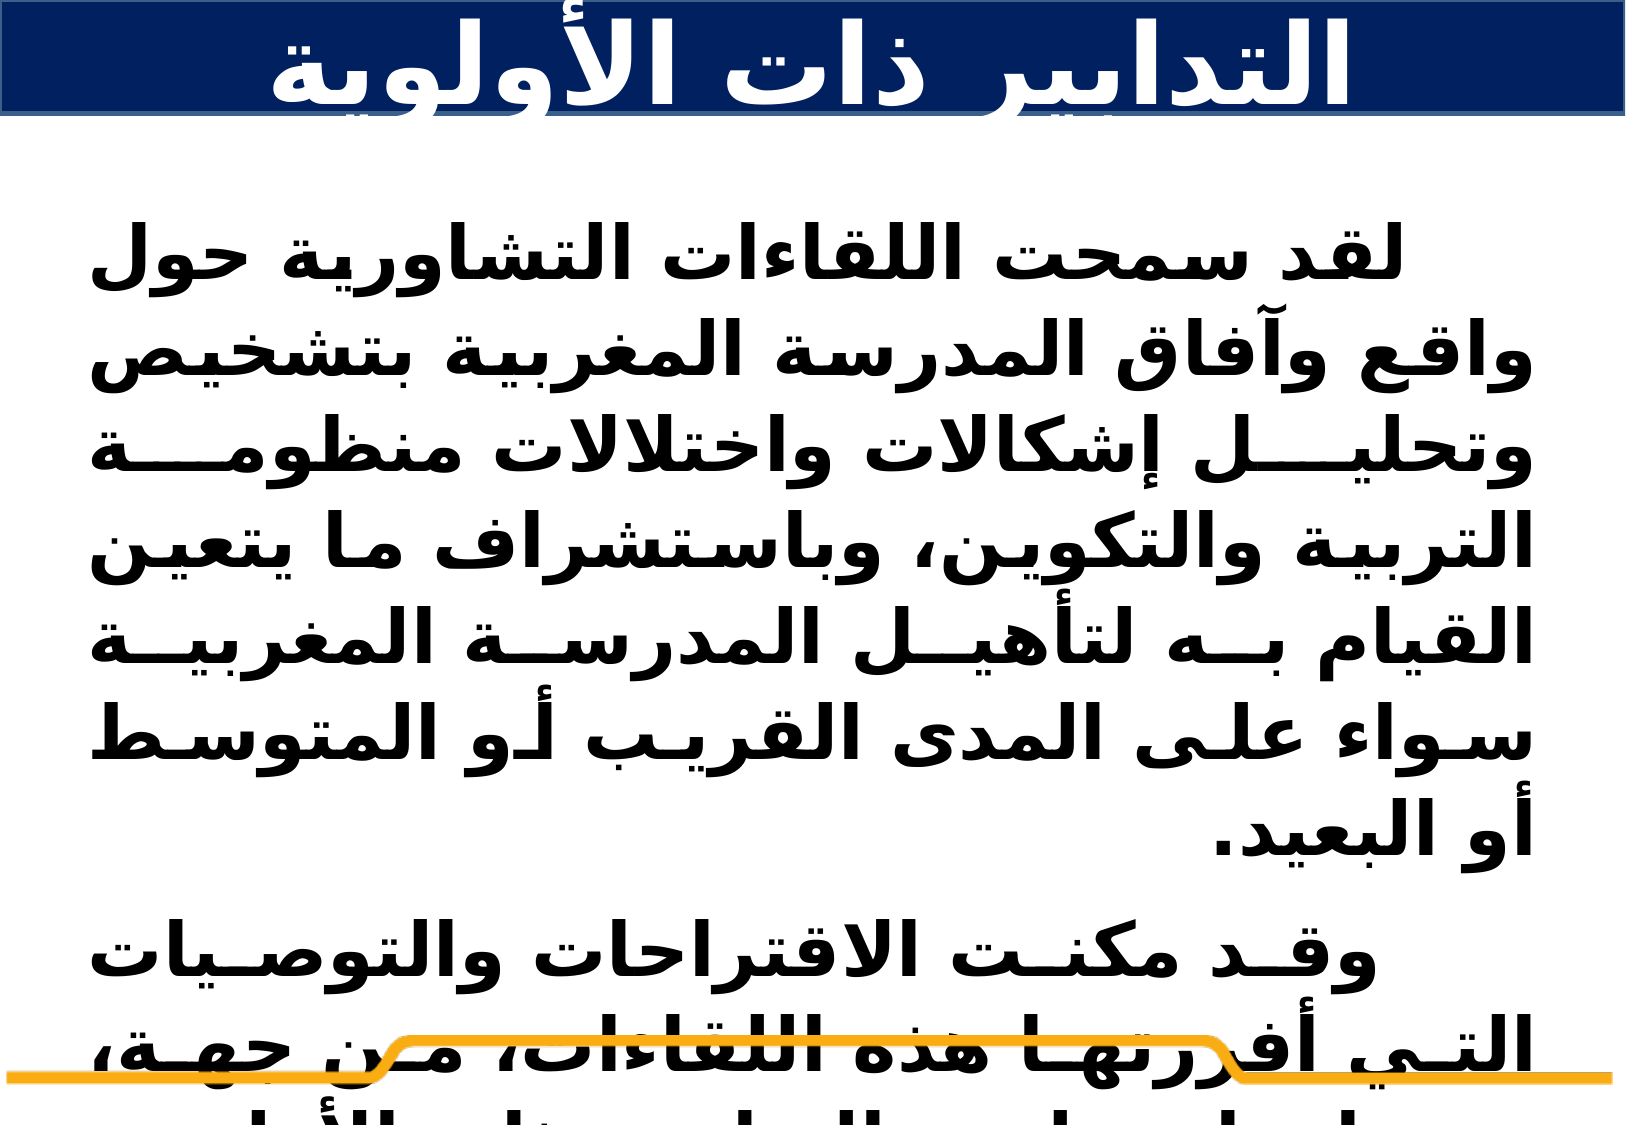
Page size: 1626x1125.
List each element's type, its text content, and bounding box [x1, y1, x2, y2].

picture [6, 1035, 1614, 1085]
text_box لقد سمحت اللقاءات التشاورية حول واقع وآفاق المدرسة المغربية بتشخيص وتحليل إشكالات واختلالات منظومة التربية والتكوين، وباستشراف ما يتعين القيام به لتأهيل المدرسة المغربية سواء على المدى القريب أو المتوسط أو البعيد. وقد مكنت الاقتراحات والتوصيات التي أفرزتها هذه اللقاءات، من جهة، من إعداد وبلورة التدابير ذات الأولوية التي تكتسي صبغة استعجالية و تهم 9 محاور و 23 تدبير ، ومن جهة أخرى، سيتم اعتمادها إلى جانب التقرير الاستراتيجي المرتقب للمجلس الأعلى للتربية والتكوين والبحث العلمي لبناء الرؤية المستقبلية 2030. [71, 190, 1554, 1033]
text_box لقد سمحت اللقاءات التشاورية حول واقع وآفاق المدرسة المغربية بتشخيص وتحليل إشكالات واختلالات منظومة التربية والتكوين، وباستشراف ما يتعين القيام به لتأهيل المدرسة المغربية سواء على المدى القريب أو المتوسط أو البعيد. وقد مكنت الاقتراحات والتوصيات التي أفرزتها هذه اللقاءات، من جهة، من إعداد وبلورة التدابير ذات الأولوية التي تكتسي صبغة استعجالية و تهم 9 محاور و 23 تدبير ، ومن جهة أخرى، سيتم اعتمادها إلى جانب التقرير الاستراتيجي المرتقب للمجلس الأعلى للتربية والتكوين والبحث العلمي لبناء الرؤية المستقبلية 2030. [71, 1096, 1554, 1125]
text_box التدابير ذات الأولوية [251, 0, 1374, 137]
